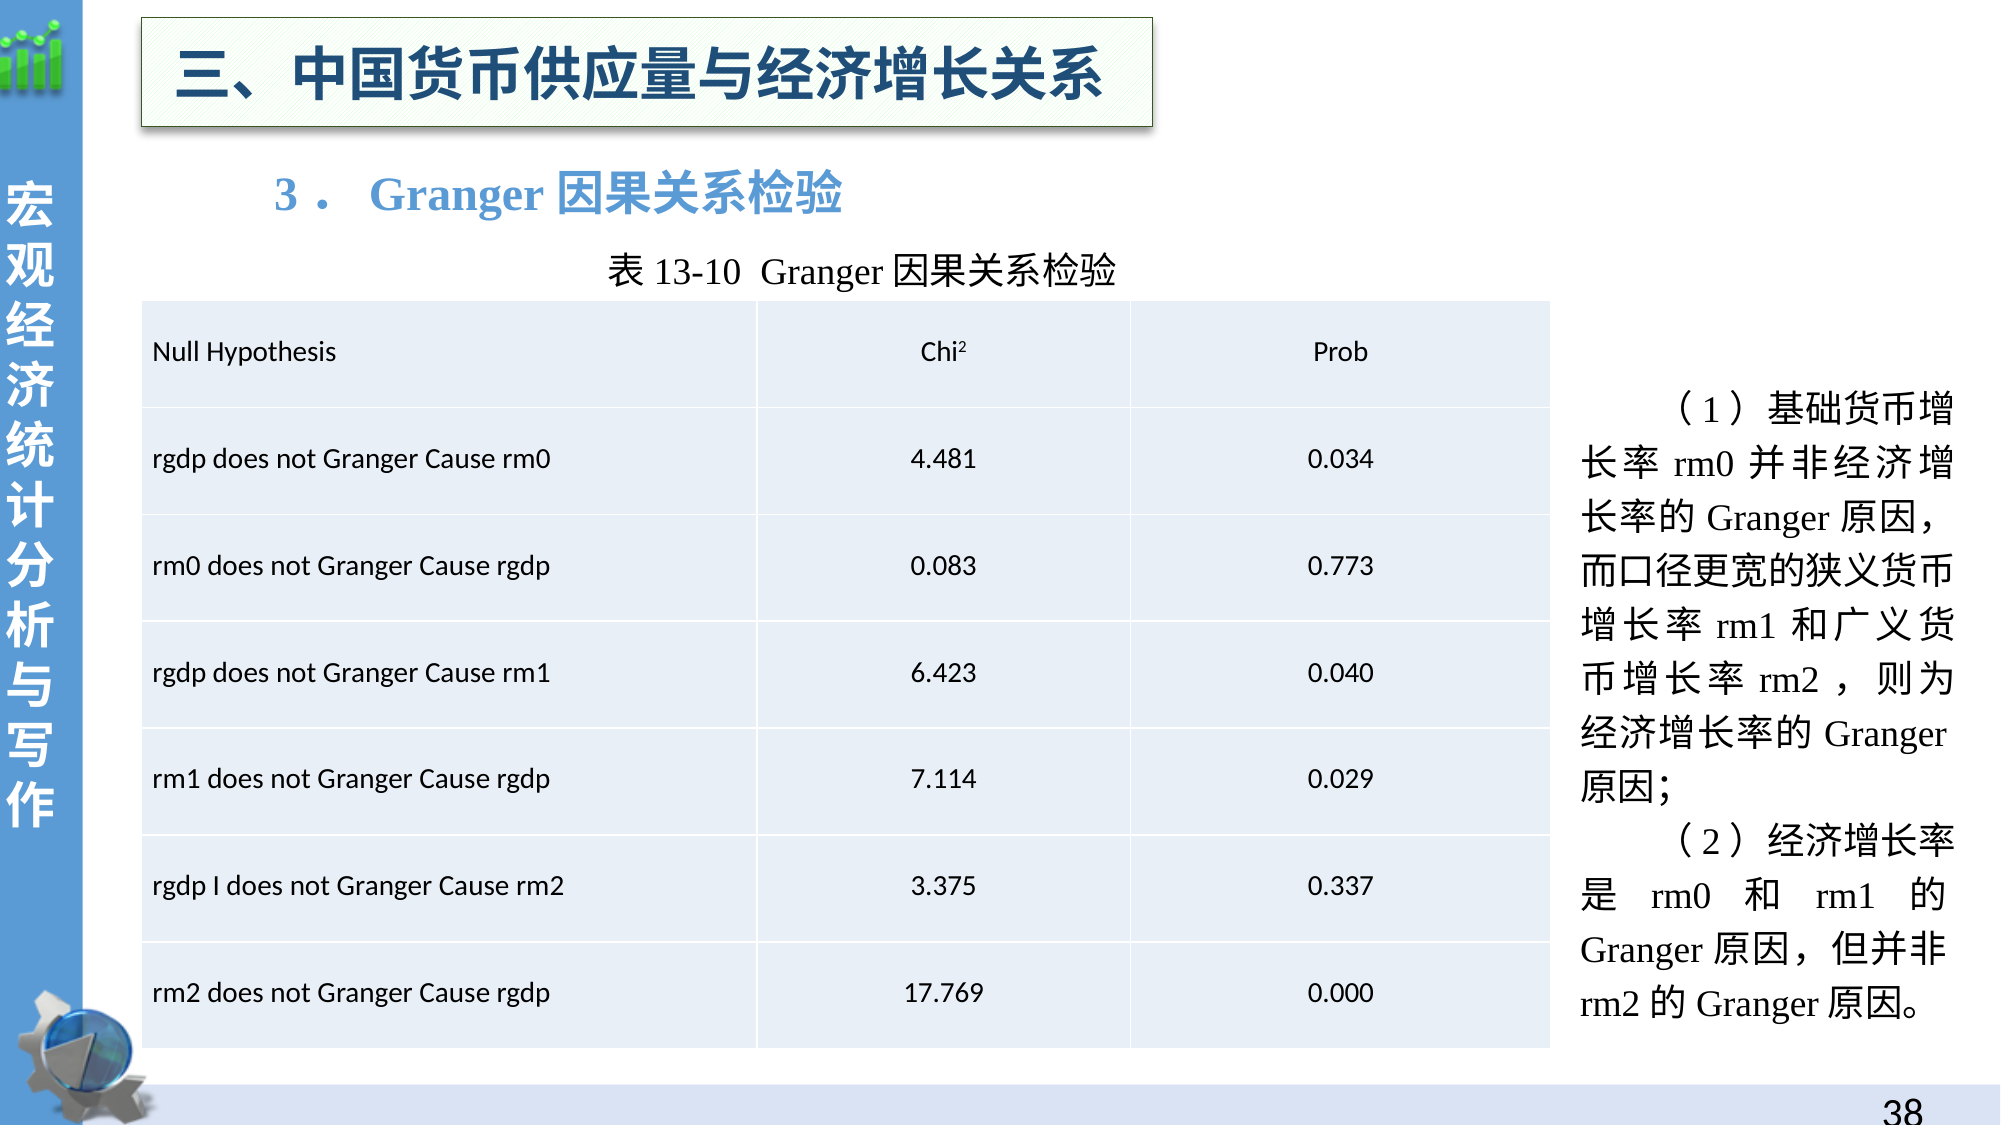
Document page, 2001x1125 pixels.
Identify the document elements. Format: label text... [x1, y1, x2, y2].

text_box 3．Granger因果关系检验 [141, 144, 1926, 228]
table_cell rgdp does not Granger Cause rm1 [142, 622, 756, 727]
table_cell rgdp I does not Granger Cause rm2 [142, 836, 756, 941]
table_cell rm0 does not Granger Cause rgdp [142, 515, 756, 620]
table_cell rm2 does not Granger Cause rgdp [142, 943, 756, 1048]
table_cell 0.040 [1131, 622, 1550, 727]
table_cell 3.375 [758, 836, 1130, 941]
text_box 37 [1786, 1085, 1940, 1125]
table_header Null Hypothesis [142, 301, 756, 407]
table_header Prob [1131, 301, 1550, 407]
picture [0, 0, 2001, 1125]
table_cell 7.114 [758, 729, 1130, 834]
table_header Chi2 [758, 301, 1130, 407]
table_cell 0.337 [1131, 836, 1550, 941]
table_cell rgdp does not Granger Cause rm0 [142, 408, 756, 514]
table_cell 6.423 [758, 622, 1130, 727]
table_cell 0.773 [1131, 515, 1550, 620]
text_box （1）基础货币增长率rm0并非经济增长率的Granger原因，而口径更宽的狭义货币增长率rm1和广义货币增长率rm2，则为经济增长率的Granger原因； （2）经济增长率是rm0和rm1的Granger原因，但并非rm2的Granger原因。 [1565, 368, 1971, 1031]
table_cell 0.034 [1131, 408, 1550, 514]
table_cell 0.029 [1131, 729, 1550, 834]
table_cell 0.083 [758, 515, 1130, 620]
text_box 三、中国货币供应量与经济增长关系 [141, 17, 1153, 127]
table_cell 17.769 [758, 943, 1130, 1048]
table_cell 0.000 [1131, 943, 1550, 1048]
table_cell 4.481 [758, 408, 1130, 514]
table_cell rm1 does not Granger Cause rgdp [142, 729, 756, 834]
text_box 表13-10 Granger因果关系检验 [356, 230, 1369, 300]
